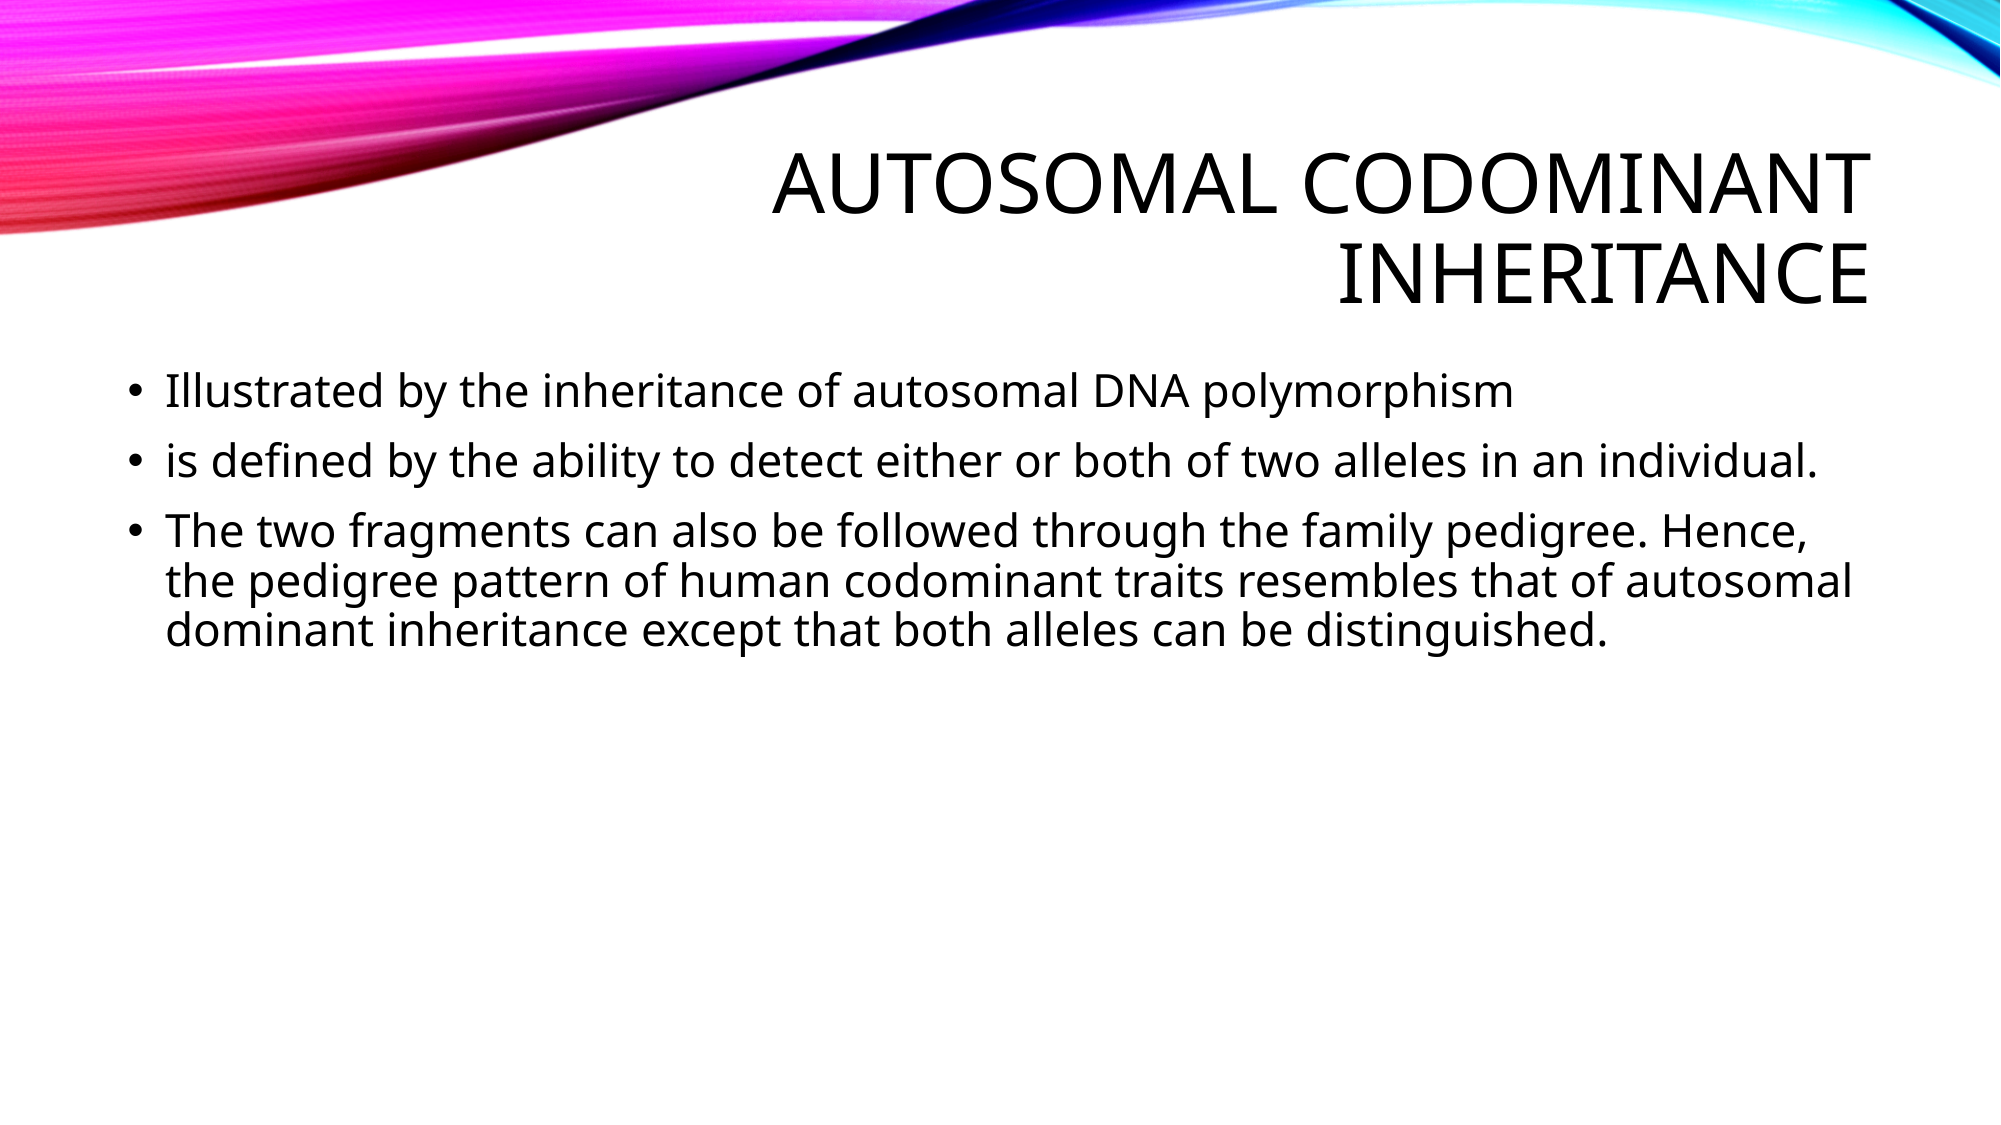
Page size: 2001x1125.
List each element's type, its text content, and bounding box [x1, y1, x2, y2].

picture [1910, 0, 2000, 45]
title Autosomal codominant inheritance [474, 125, 1888, 338]
picture [0, 0, 2000, 237]
picture [1890, 0, 2000, 75]
list Illustrated by the inheritance of autosomal DNA polymorphism is defined by the ability to detect either or both of two alleles in an individual. The two fragments can also be followed through the family pedigree. Hence, the pedigree pattern of human codominant traits resembles that of autosomal dominant inheritance except that both alleles can be distinguished. [112, 360, 1888, 1021]
